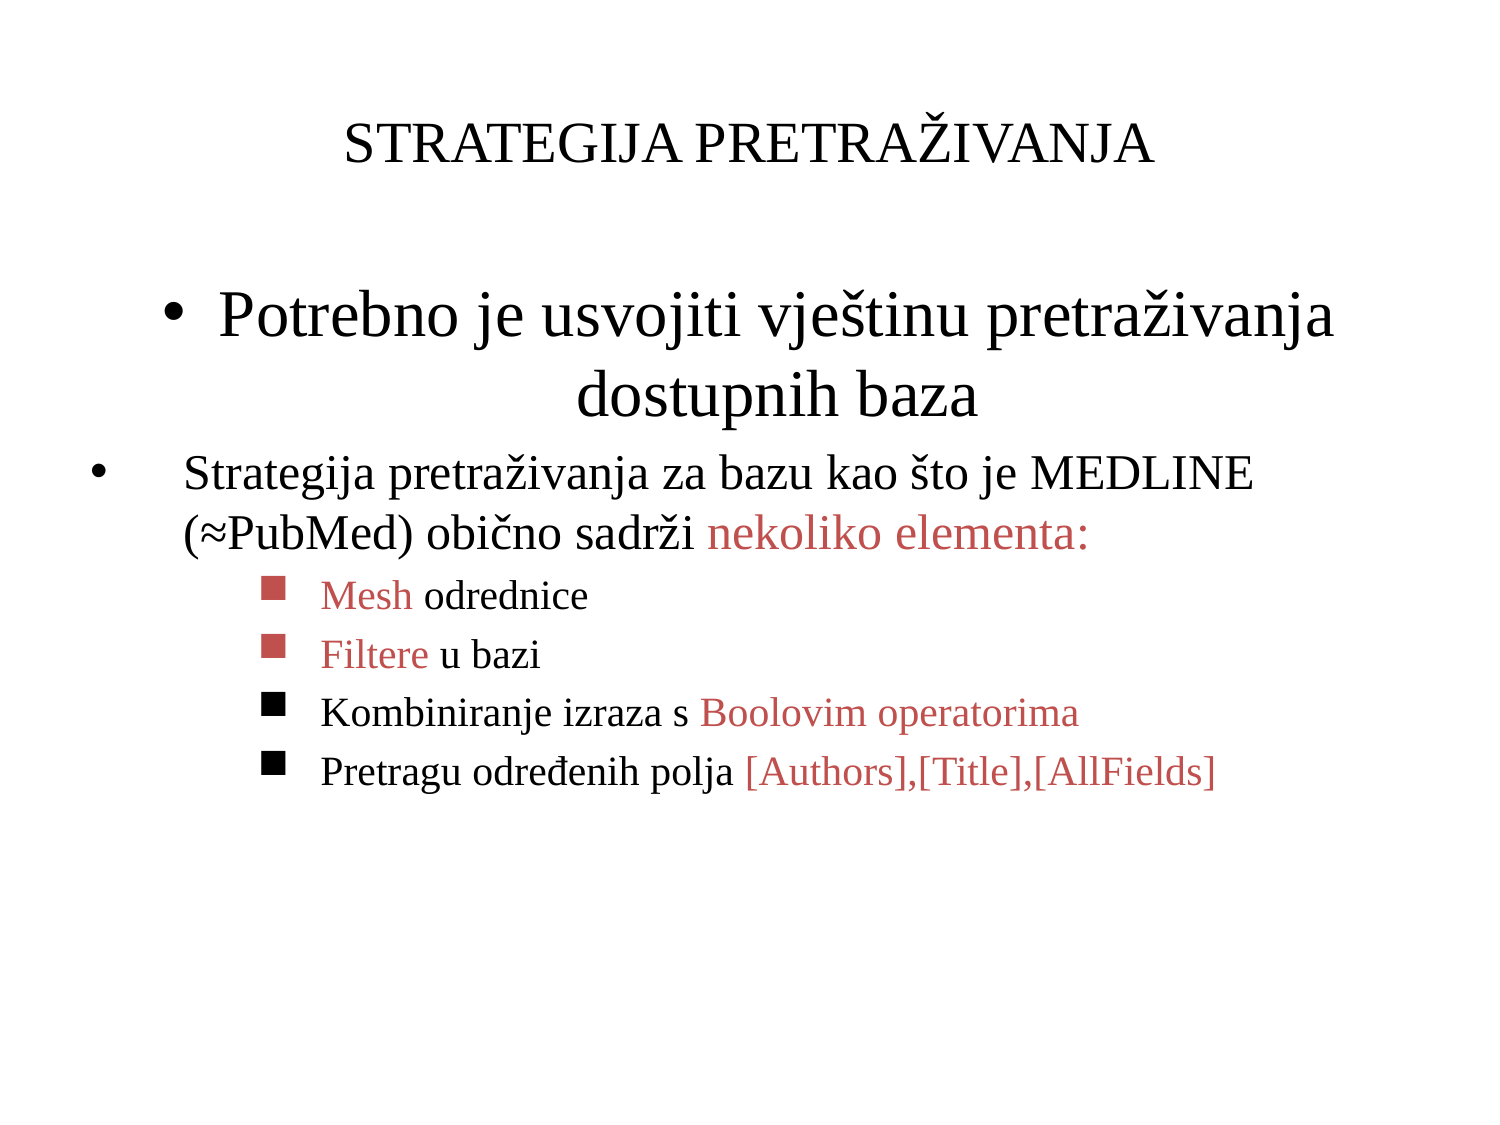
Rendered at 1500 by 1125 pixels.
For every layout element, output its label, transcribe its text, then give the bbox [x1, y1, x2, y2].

list Potrebno je usvojiti vještinu pretraživanja dostupnih baza Strategija pretraživanja za bazu kao što je MEDLINE (≈PubMed) obično sadrži nekoliko elementa: Mesh odrednice Filtere u bazi Kombiniranje izraza s Boolovim operatorima Pretragu određenih polja [Authors],[Title],[AllFields] [75, 262, 1425, 1005]
title STRATEGIJA PRETRAŽIVANJA [75, 45, 1425, 233]
